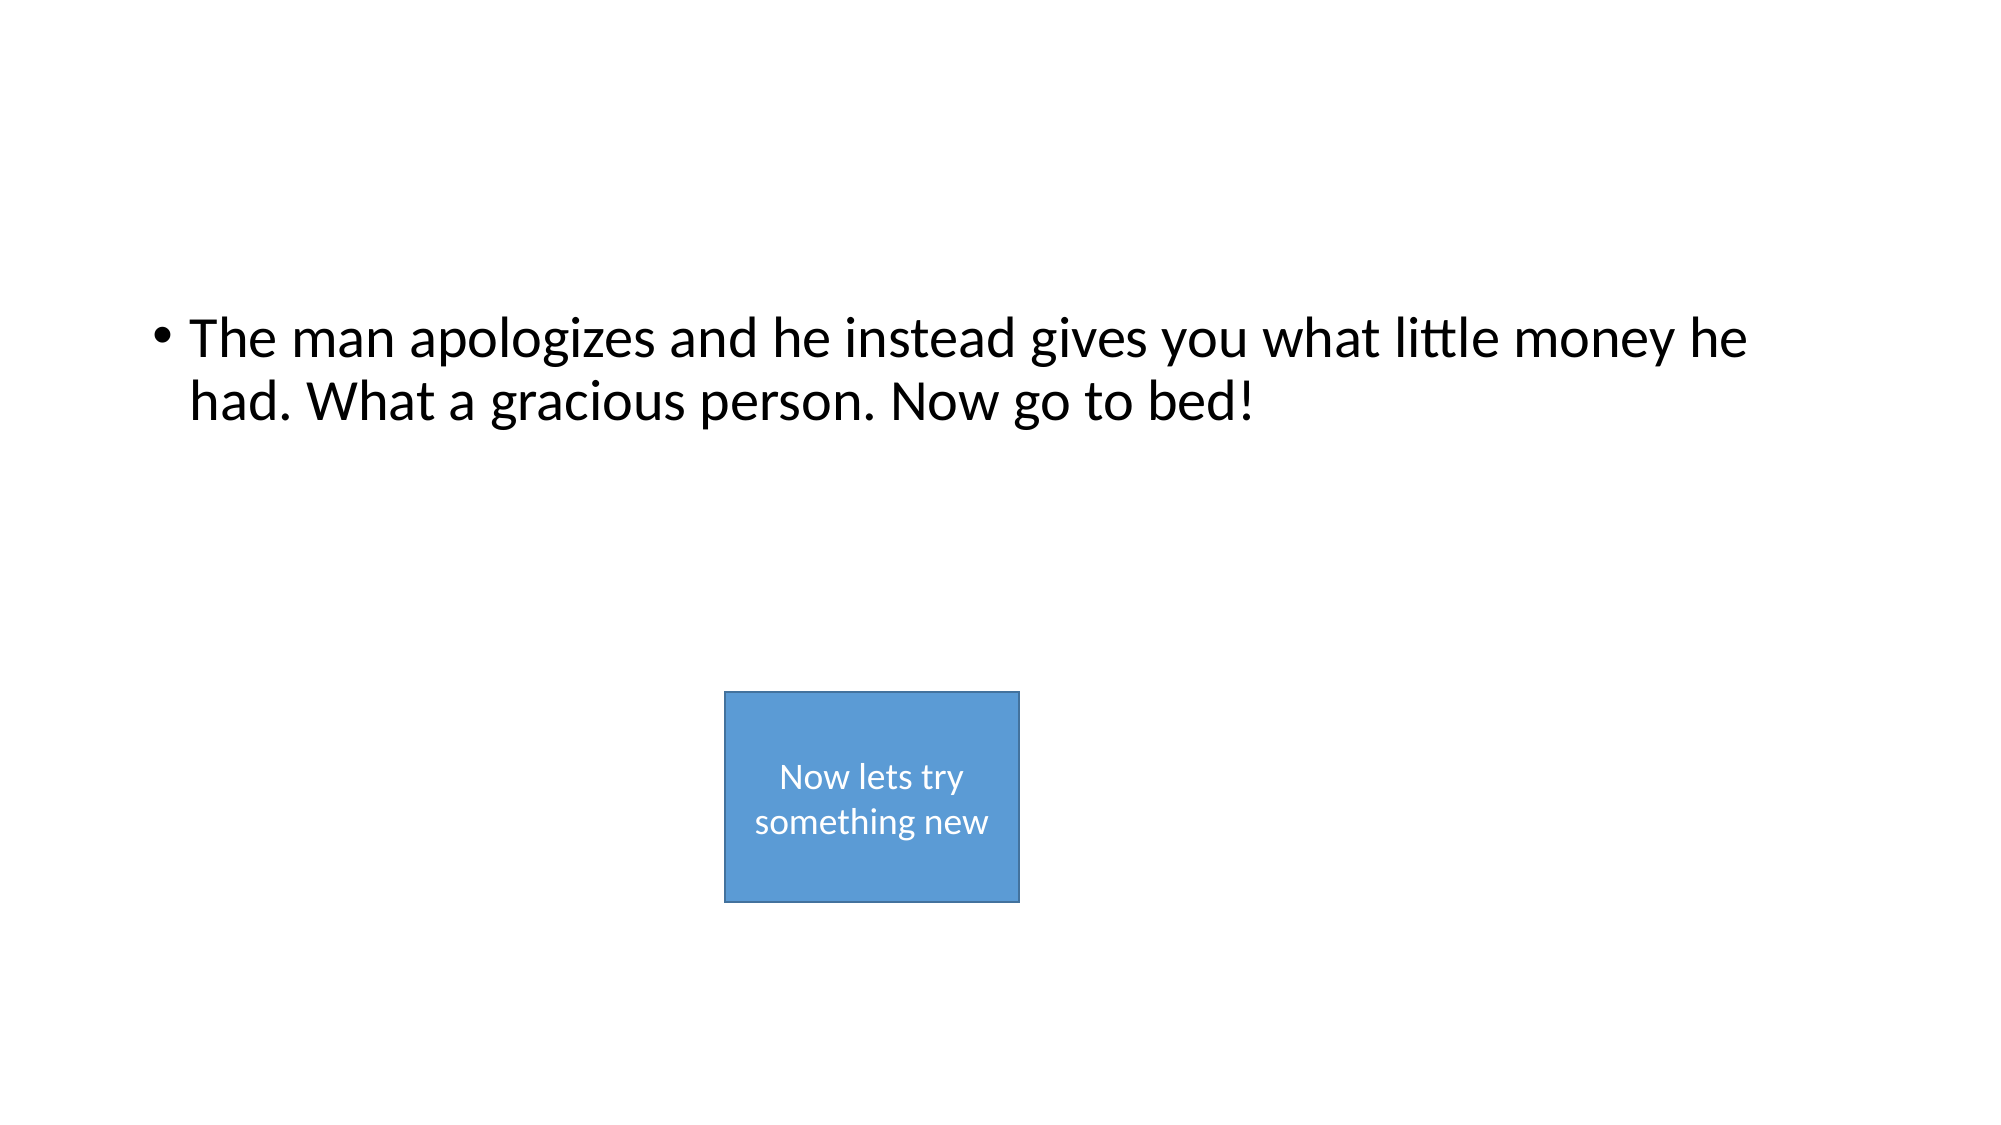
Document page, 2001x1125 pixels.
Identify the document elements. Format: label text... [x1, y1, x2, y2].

list The man apologizes and he instead gives you what little money he had. What a gracious person. Now go to bed! [137, 299, 1863, 1014]
text_box Now lets try something new [724, 691, 1020, 903]
